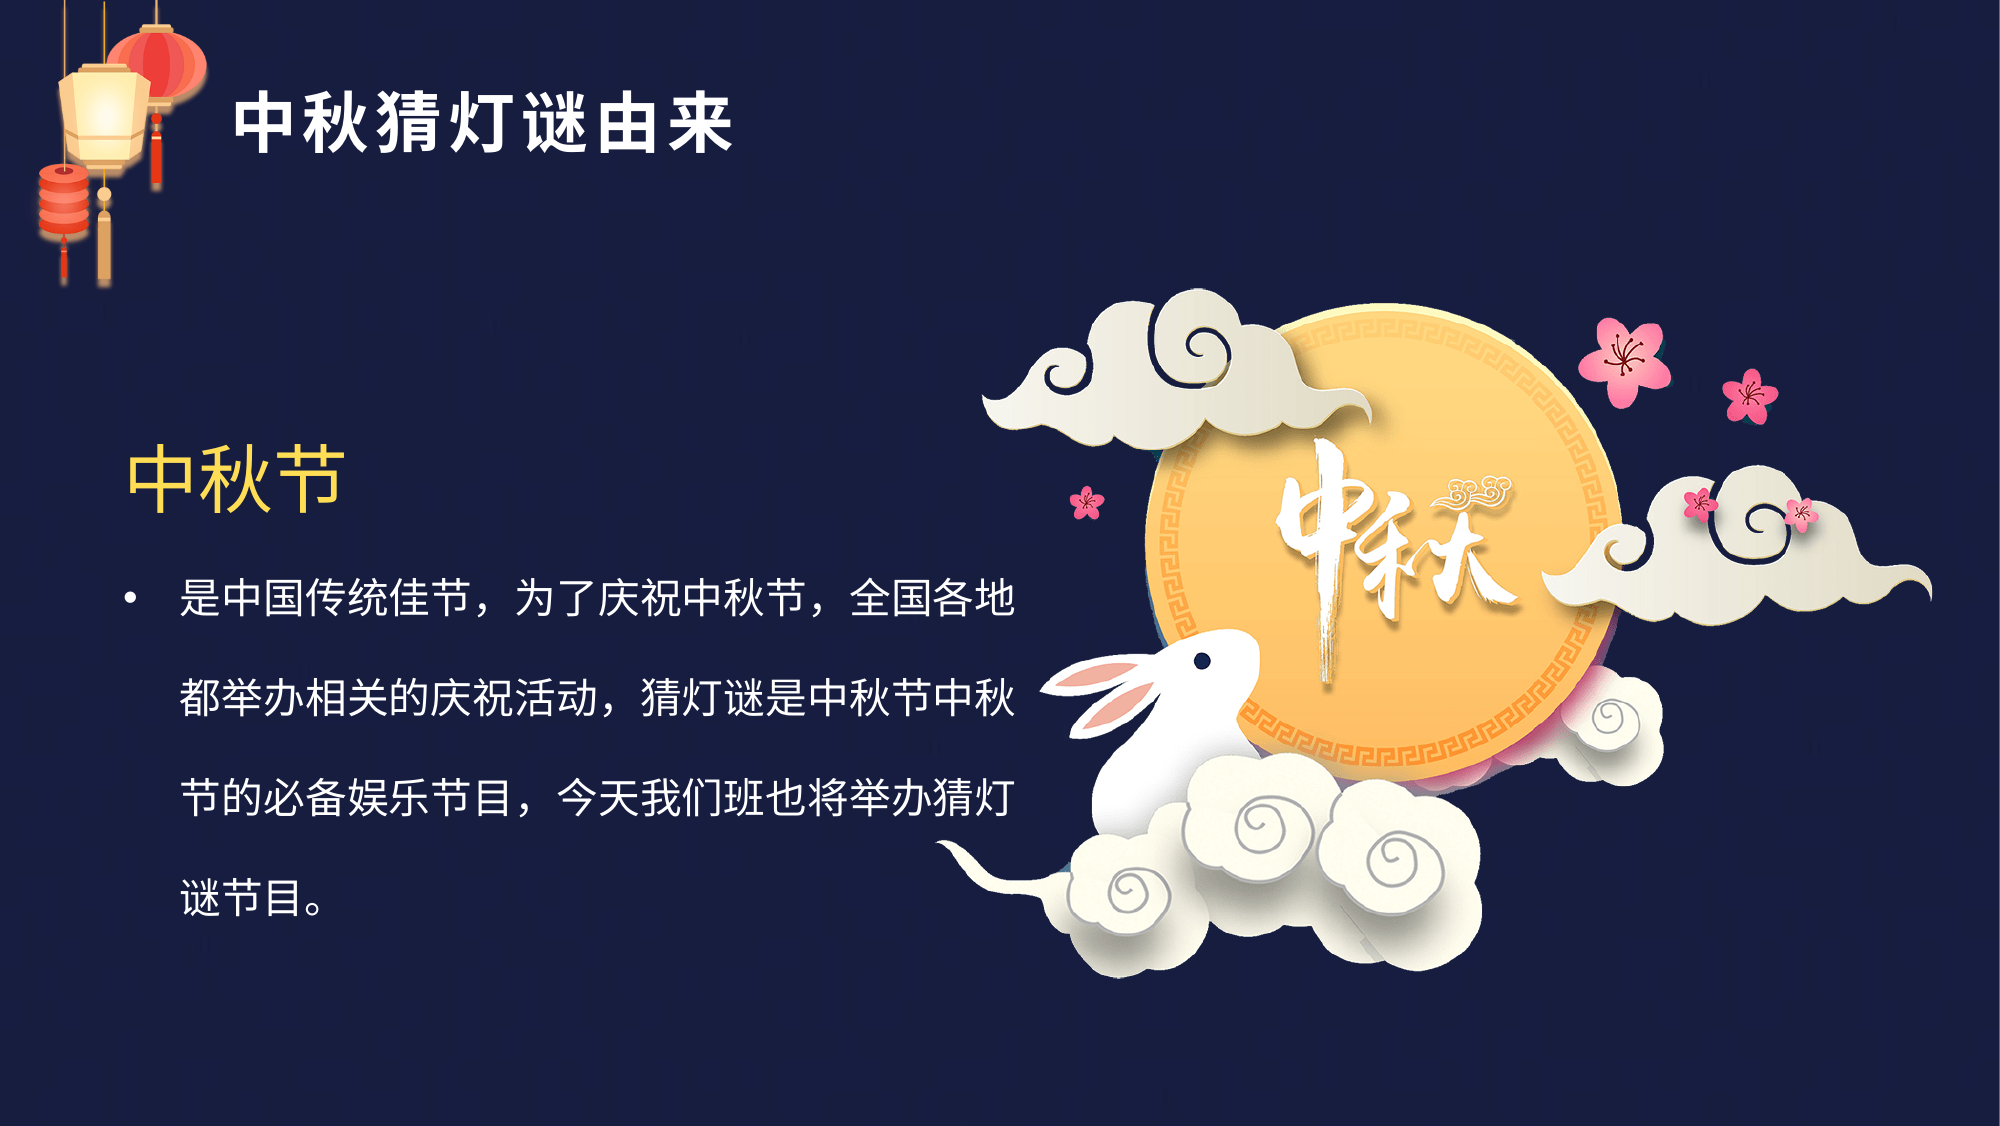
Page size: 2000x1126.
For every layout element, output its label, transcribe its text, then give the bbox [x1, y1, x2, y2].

text_box 中秋猜灯谜由来 [217, 72, 1000, 168]
text_box 中秋节 是中国传统佳节，为了庆祝中秋节，全国各地都举办相关的庆祝活动，猜灯谜是中秋节中秋节的必备娱乐节目，今天我们班也将举办猜灯谜节目。 [108, 334, 923, 930]
picture [0, 0, 2000, 1126]
